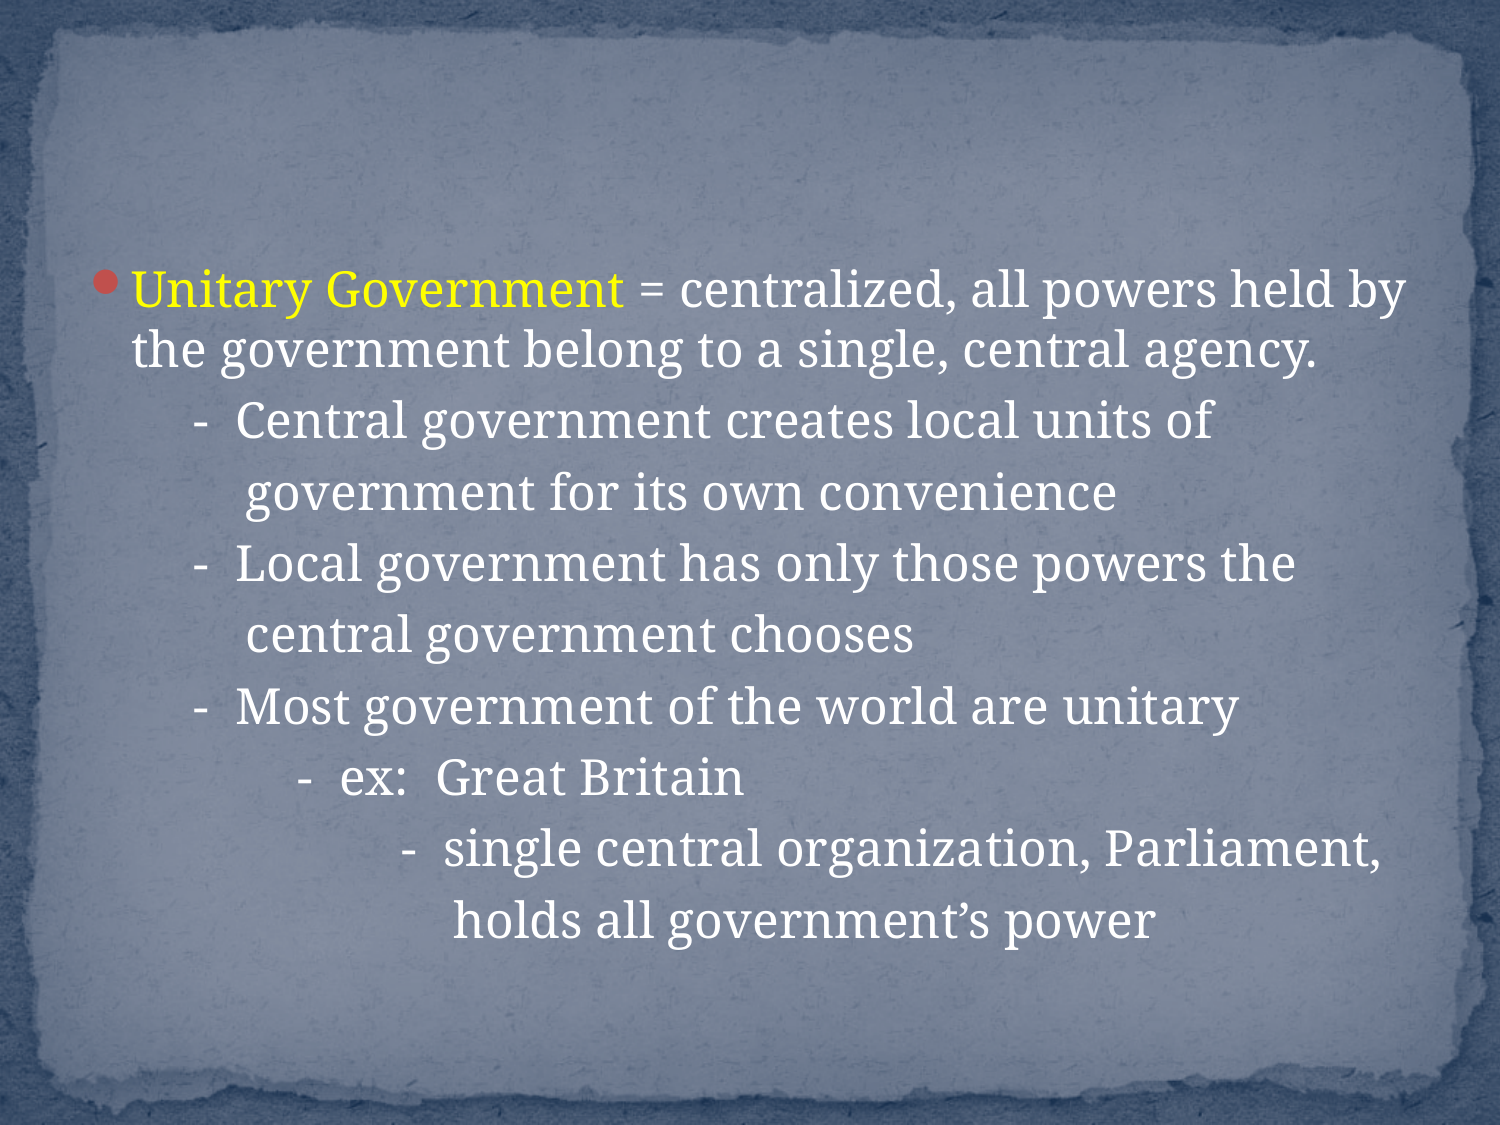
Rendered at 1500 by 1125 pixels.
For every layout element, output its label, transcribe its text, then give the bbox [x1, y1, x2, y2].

list Unitary Government = centralized, all powers held by the government belong to a single, central agency. - Central government creates local units of government for its own convenience - Local government has only those powers the central government chooses - Most government of the world are unitary - ex: Great Britain - single central organization, Parliament, holds all government’s power [75, 249, 1425, 1000]
